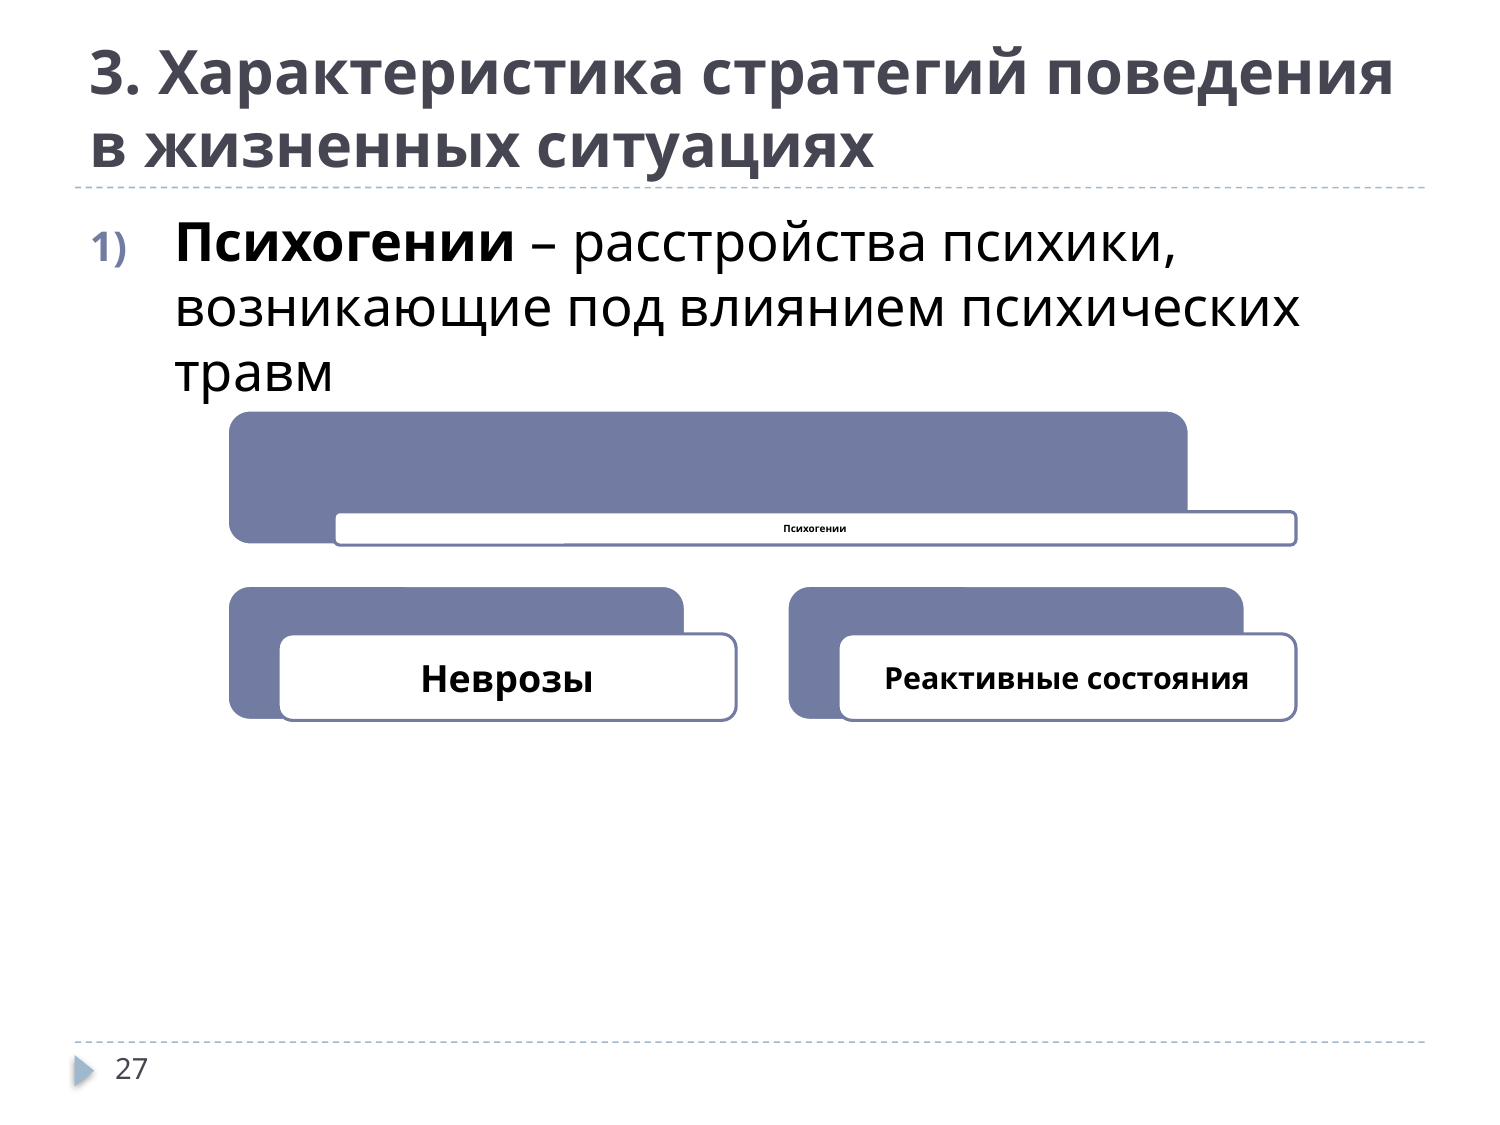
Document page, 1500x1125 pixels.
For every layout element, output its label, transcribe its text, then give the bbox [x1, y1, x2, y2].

list Психогении – расстройства психики, возникающие под влиянием психических травм [75, 200, 1425, 1010]
slide_number 27 [100, 1042, 426, 1103]
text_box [93, 409, 1430, 896]
title 3. Характеристика стратегий поведения в жизненных ситуациях [75, 24, 1425, 188]
